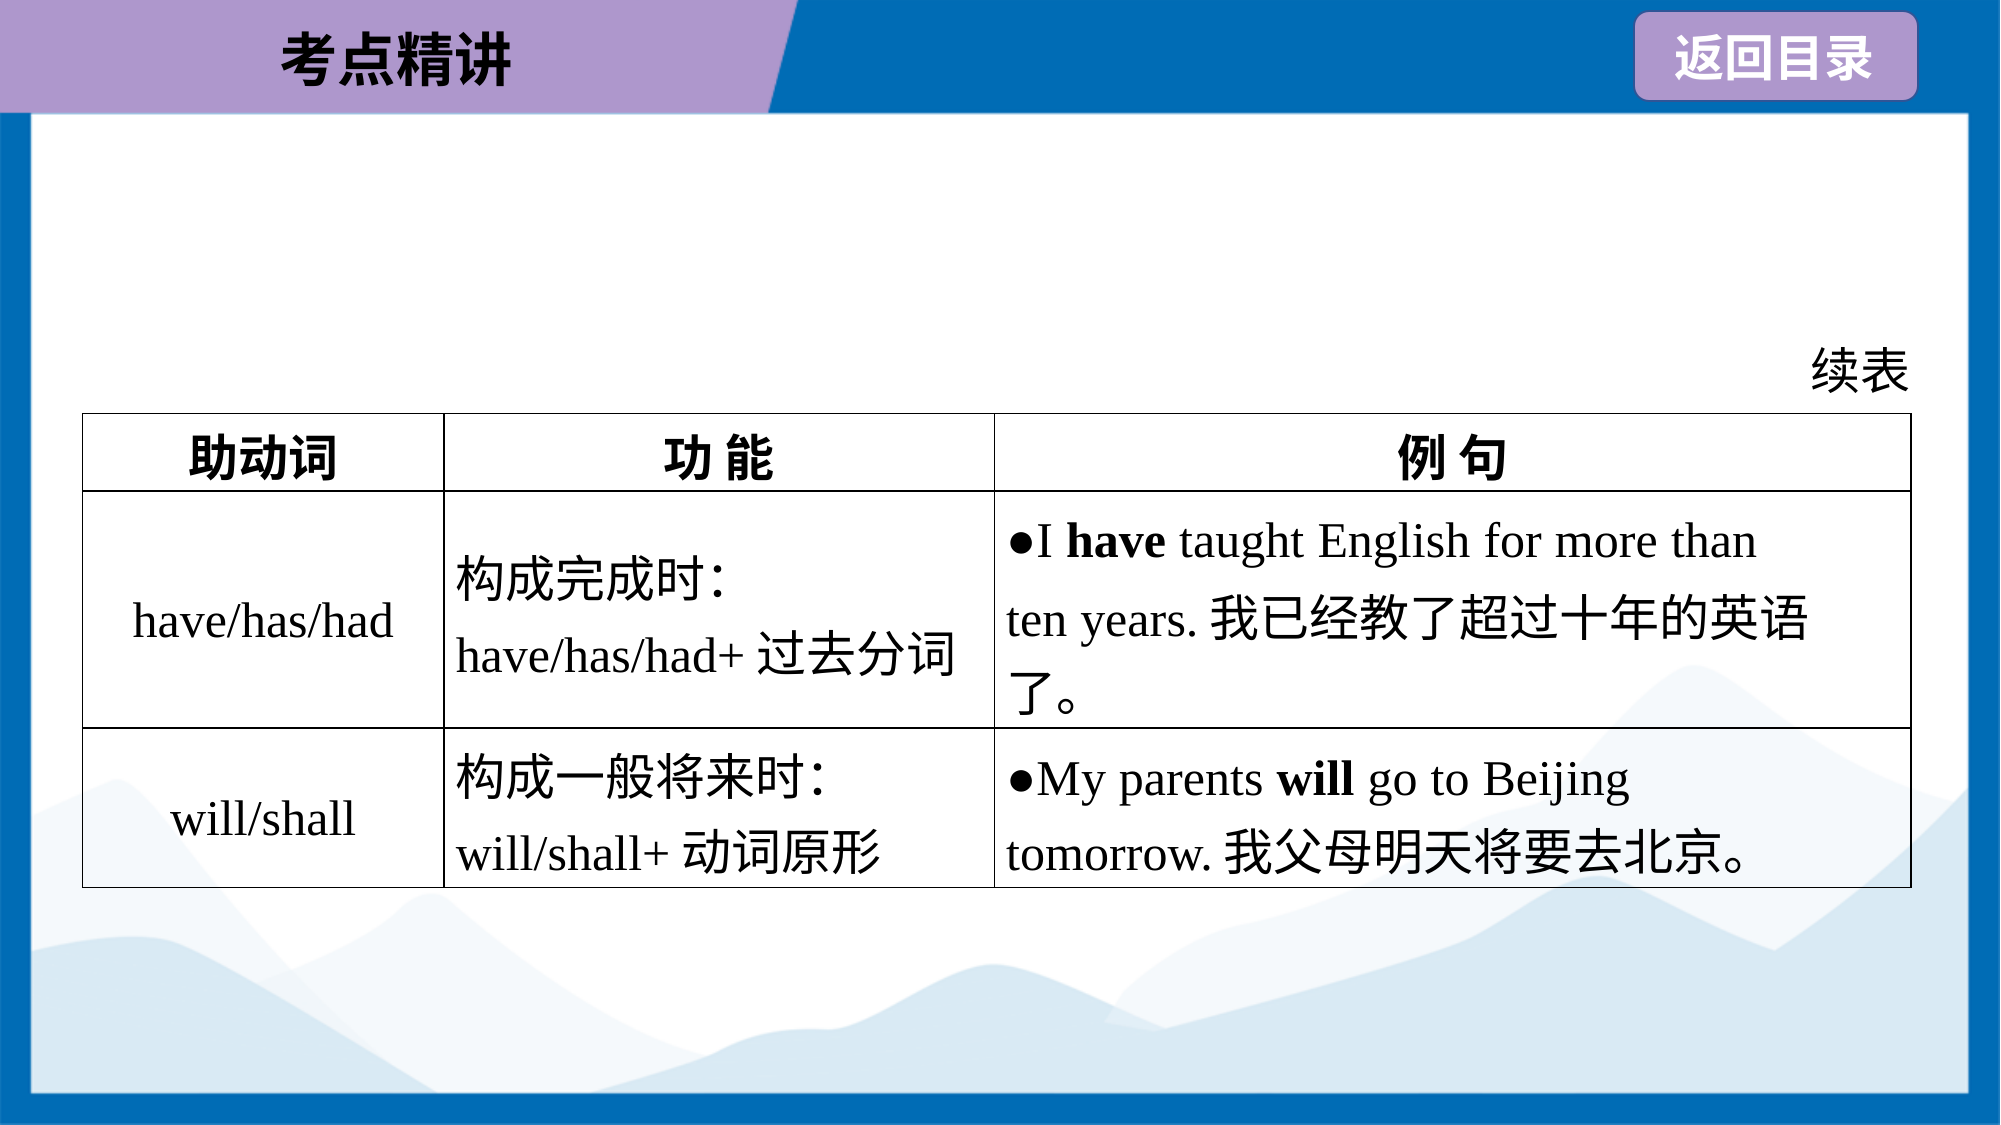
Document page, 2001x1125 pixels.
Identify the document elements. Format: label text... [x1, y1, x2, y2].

text_box 续表 [1810, 312, 1911, 400]
table_cell ●My parents will go to Beijing tomorrow.我父母明天将要去北京。 [995, 729, 1910, 887]
table_header 助动词 [83, 414, 443, 490]
table_cell will/shall [83, 729, 443, 887]
table_cell have/has/had [83, 492, 443, 727]
table_header 功 能 [445, 414, 994, 490]
table_cell 构成一般将来时： will/shall+动词原形 [445, 729, 994, 887]
table_header 例 句 [995, 414, 1910, 490]
table_cell 构成完成时： have/has/had+过去分词 [445, 492, 994, 727]
picture [0, 0, 2000, 1125]
table_cell ●I have taught English for more than ten years.我已经教了超过十年的英语 了。 [995, 492, 1910, 727]
